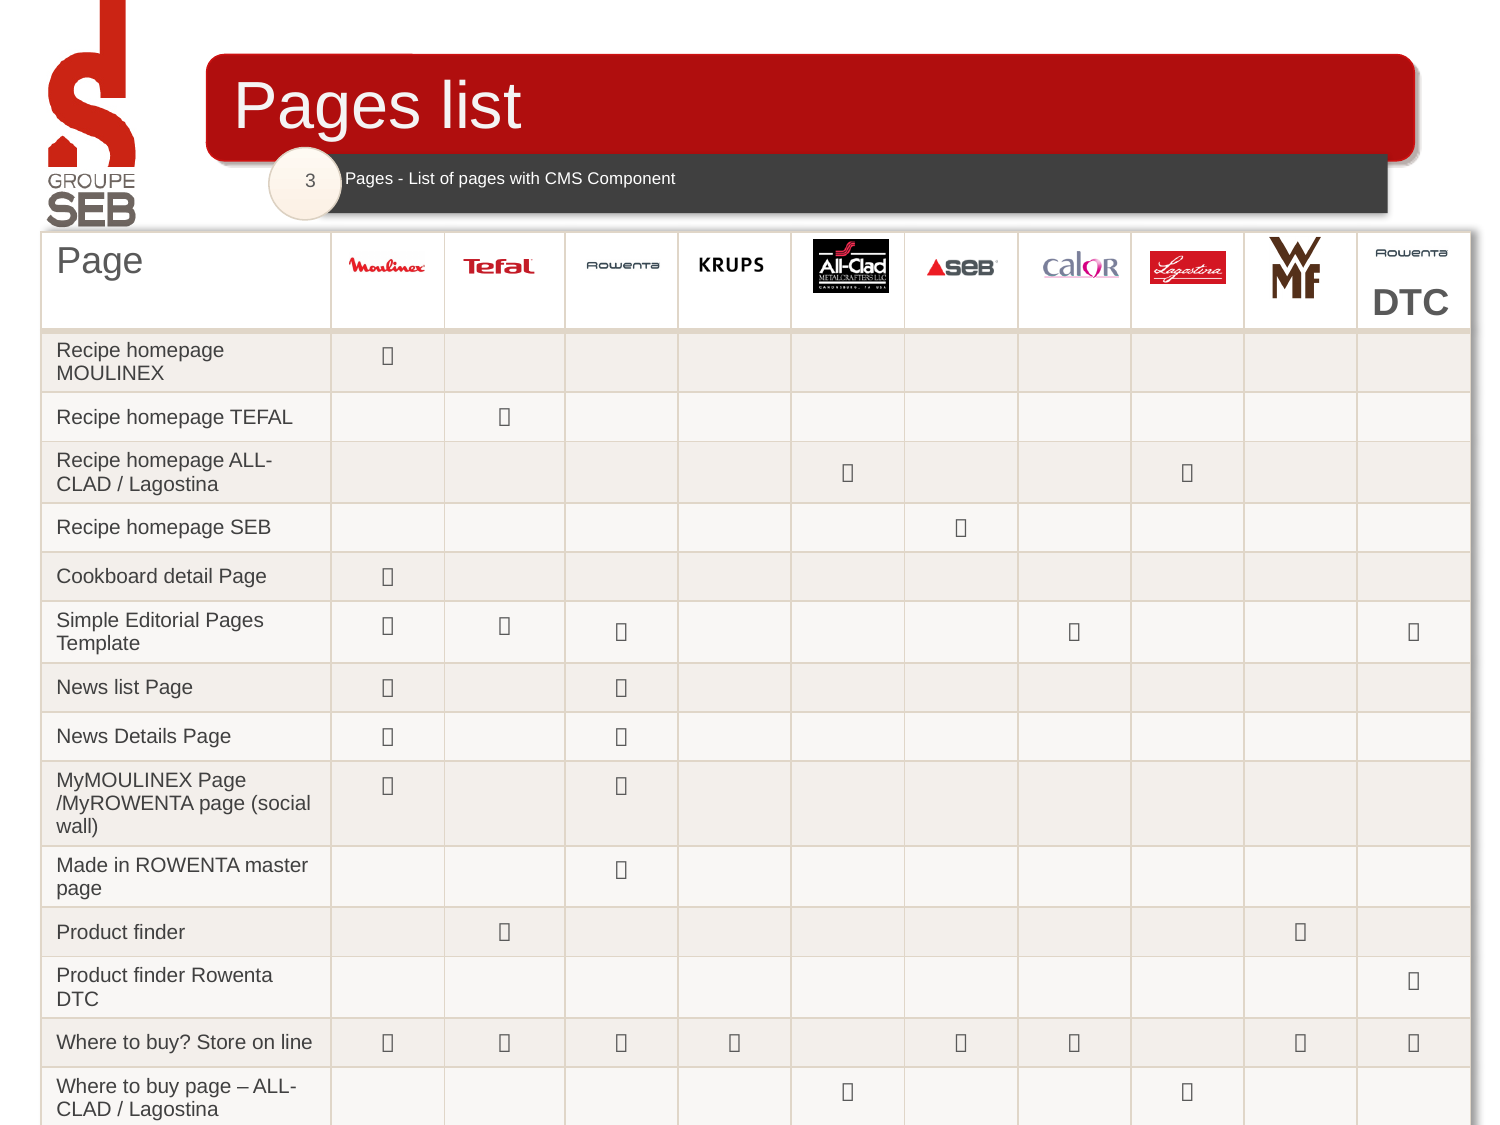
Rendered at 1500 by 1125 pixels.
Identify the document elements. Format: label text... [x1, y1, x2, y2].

table_header [792, 233, 904, 328]
table_cell  [332, 602, 444, 662]
table_cell [1019, 908, 1130, 956]
table_cell [445, 1068, 564, 1125]
table_cell [1132, 393, 1243, 441]
text_box 3 [268, 146, 342, 221]
picture [1043, 251, 1119, 278]
table_cell  [1245, 1019, 1356, 1066]
table_cell [566, 393, 677, 441]
table_cell [566, 1068, 677, 1125]
table_cell [332, 442, 444, 502]
picture [1269, 236, 1321, 300]
table_cell [445, 442, 564, 502]
table_cell [1358, 553, 1470, 600]
table_cell [445, 504, 564, 551]
text_box Pages - List of pages with CMS Component [328, 154, 1388, 214]
table_cell  [566, 762, 677, 845]
table_cell [1132, 957, 1243, 1017]
table_cell [1358, 504, 1470, 551]
table_cell  [332, 713, 444, 760]
table_cell [1245, 334, 1356, 391]
table_cell [445, 957, 564, 1017]
table_cell [1358, 1068, 1470, 1125]
table_cell [332, 908, 444, 956]
table_cell Where to buy page – ALL-CLAD / Lagostina [42, 1068, 330, 1125]
table_cell  [1358, 957, 1470, 1017]
table_cell [1245, 393, 1356, 441]
table_cell [332, 1068, 444, 1125]
table_cell  [332, 334, 444, 391]
picture [0, 0, 182, 266]
table_cell [1132, 504, 1243, 551]
table_cell  [445, 602, 564, 662]
table_cell [1019, 393, 1130, 441]
table_cell [792, 957, 904, 1017]
table_cell  [1358, 602, 1470, 662]
table_cell  [1245, 908, 1356, 956]
table_cell [445, 847, 564, 906]
table_cell [1245, 1068, 1356, 1125]
table_cell [1245, 602, 1356, 662]
table_cell [905, 713, 1017, 760]
table_cell [566, 957, 677, 1017]
table_cell  [1019, 1019, 1130, 1066]
table_cell [792, 1019, 904, 1066]
table_cell [905, 393, 1017, 441]
table_cell [1132, 553, 1243, 600]
table_cell [679, 504, 790, 551]
table_cell [792, 762, 904, 845]
table_cell  [1358, 1019, 1470, 1066]
table_cell [792, 334, 904, 391]
table_cell Recipe homepage MOULINEX [42, 334, 330, 391]
table_cell [445, 762, 564, 845]
table_cell [1019, 334, 1130, 391]
table_cell [1132, 664, 1243, 711]
table_cell [905, 442, 1017, 502]
table_cell  [905, 1019, 1017, 1066]
table_cell [905, 602, 1017, 662]
table_cell [1358, 334, 1470, 391]
table_cell Recipe homepage ALL-CLAD / Lagostina [42, 442, 330, 502]
table_cell [679, 334, 790, 391]
table_cell [1019, 1068, 1130, 1125]
table_header Page [42, 233, 330, 328]
table_cell [445, 664, 564, 711]
table_cell News list Page [42, 664, 330, 711]
table_cell [1245, 553, 1356, 600]
table_cell [905, 553, 1017, 600]
table_cell Recipe homepage SEB [42, 504, 330, 551]
table_cell [1358, 442, 1470, 502]
table_cell [679, 847, 790, 906]
table_cell [1132, 334, 1243, 391]
table_cell Made in ROWENTA master page [42, 847, 330, 906]
table_cell [1019, 664, 1130, 711]
picture [1373, 246, 1450, 259]
table_cell [792, 713, 904, 760]
table_cell [1019, 504, 1130, 551]
table_cell [1132, 602, 1243, 662]
table_cell [1132, 762, 1243, 845]
table_cell [445, 334, 564, 391]
table_cell News Details Page [42, 713, 330, 760]
table_cell [905, 664, 1017, 711]
table_cell [1358, 908, 1470, 956]
picture [461, 257, 537, 276]
table_cell [792, 553, 904, 600]
picture [1150, 251, 1226, 284]
table_cell [1358, 664, 1470, 711]
table_cell [1245, 957, 1356, 1017]
table_cell [332, 504, 444, 551]
table_cell [679, 553, 790, 600]
table_cell [905, 762, 1017, 845]
table_cell  [332, 762, 444, 845]
table_header [1132, 233, 1243, 328]
table_cell Simple Editorial Pages Template [42, 602, 330, 662]
table_cell [1245, 847, 1356, 906]
table_cell [905, 908, 1017, 956]
table_cell Product finder [42, 908, 330, 956]
picture [692, 250, 769, 283]
table_cell [566, 442, 677, 502]
table_cell [1019, 847, 1130, 906]
table_cell [1358, 393, 1470, 441]
table_cell [679, 762, 790, 845]
table_cell  [445, 1019, 564, 1066]
table_cell [332, 847, 444, 906]
table_cell  [332, 664, 444, 711]
table_cell [792, 664, 904, 711]
table_cell [1019, 553, 1130, 600]
table_cell [1019, 442, 1130, 502]
table_cell Where to buy? Store on line [42, 1019, 330, 1066]
table_cell [792, 393, 904, 441]
table_cell [445, 553, 564, 600]
table_cell [1358, 762, 1470, 845]
table_cell [679, 442, 790, 502]
table_cell [679, 908, 790, 956]
table_cell  [566, 1019, 677, 1066]
table_header [332, 233, 444, 328]
table_cell [905, 847, 1017, 906]
table_cell [1245, 713, 1356, 760]
table_cell  [1019, 602, 1130, 662]
table_cell [566, 504, 677, 551]
picture [812, 239, 889, 293]
table_cell [566, 553, 677, 600]
table_cell [1245, 664, 1356, 711]
table_cell  [1132, 1068, 1243, 1125]
table_cell [1132, 1019, 1243, 1066]
table_cell [1358, 713, 1470, 760]
table_cell [679, 393, 790, 441]
table_cell [566, 334, 677, 391]
table_cell [1245, 442, 1356, 502]
table_header [1245, 233, 1356, 328]
table_cell [792, 847, 904, 906]
table_cell [905, 957, 1017, 1017]
table_cell [679, 1068, 790, 1125]
table_cell [566, 908, 677, 956]
table_cell  [566, 847, 677, 906]
picture [924, 252, 1000, 278]
table_cell  [332, 1019, 444, 1066]
table_cell [1132, 908, 1243, 956]
table_cell  [566, 713, 677, 760]
table_cell [332, 393, 444, 441]
table_cell [679, 602, 790, 662]
table_cell [679, 664, 790, 711]
table_cell  [792, 1068, 904, 1125]
table_cell [332, 957, 444, 1017]
table_cell [1019, 762, 1130, 845]
table_cell Product finder Rowenta DTC [42, 957, 330, 1017]
table_header DTC [1358, 233, 1470, 328]
table_cell [792, 504, 904, 551]
table_cell  [445, 908, 564, 956]
table_cell [1019, 713, 1130, 760]
table_cell [1019, 957, 1130, 1017]
table_cell MyMOULINEX Page /MyROWENTA page (social wall) [42, 762, 330, 845]
table_cell  [566, 602, 677, 662]
table_cell [679, 713, 790, 760]
table_cell  [905, 504, 1017, 551]
title Pages list [218, 54, 1400, 149]
table_cell [792, 908, 904, 956]
table_header [679, 233, 790, 328]
table_cell  [792, 442, 904, 502]
picture [349, 250, 425, 273]
table_header [566, 233, 677, 328]
table_cell [1132, 713, 1243, 760]
table_cell [905, 334, 1017, 391]
table_header [905, 233, 1017, 328]
table_cell [792, 602, 904, 662]
table_cell [1245, 504, 1356, 551]
table_cell  [445, 393, 564, 441]
table_cell [1358, 847, 1470, 906]
table_cell [905, 1068, 1017, 1125]
table_cell  [1132, 442, 1243, 502]
table_cell  [566, 664, 677, 711]
table_cell  [332, 553, 444, 600]
table_cell [1132, 847, 1243, 906]
table_header [1019, 233, 1130, 328]
table_cell [445, 713, 564, 760]
picture [585, 258, 662, 271]
table_cell Recipe homepage TEFAL [42, 393, 330, 441]
table_cell  [679, 1019, 790, 1066]
table_header [445, 233, 564, 328]
table_cell Cookboard detail Page [42, 553, 330, 600]
table_cell [679, 957, 790, 1017]
table_cell [1245, 762, 1356, 845]
